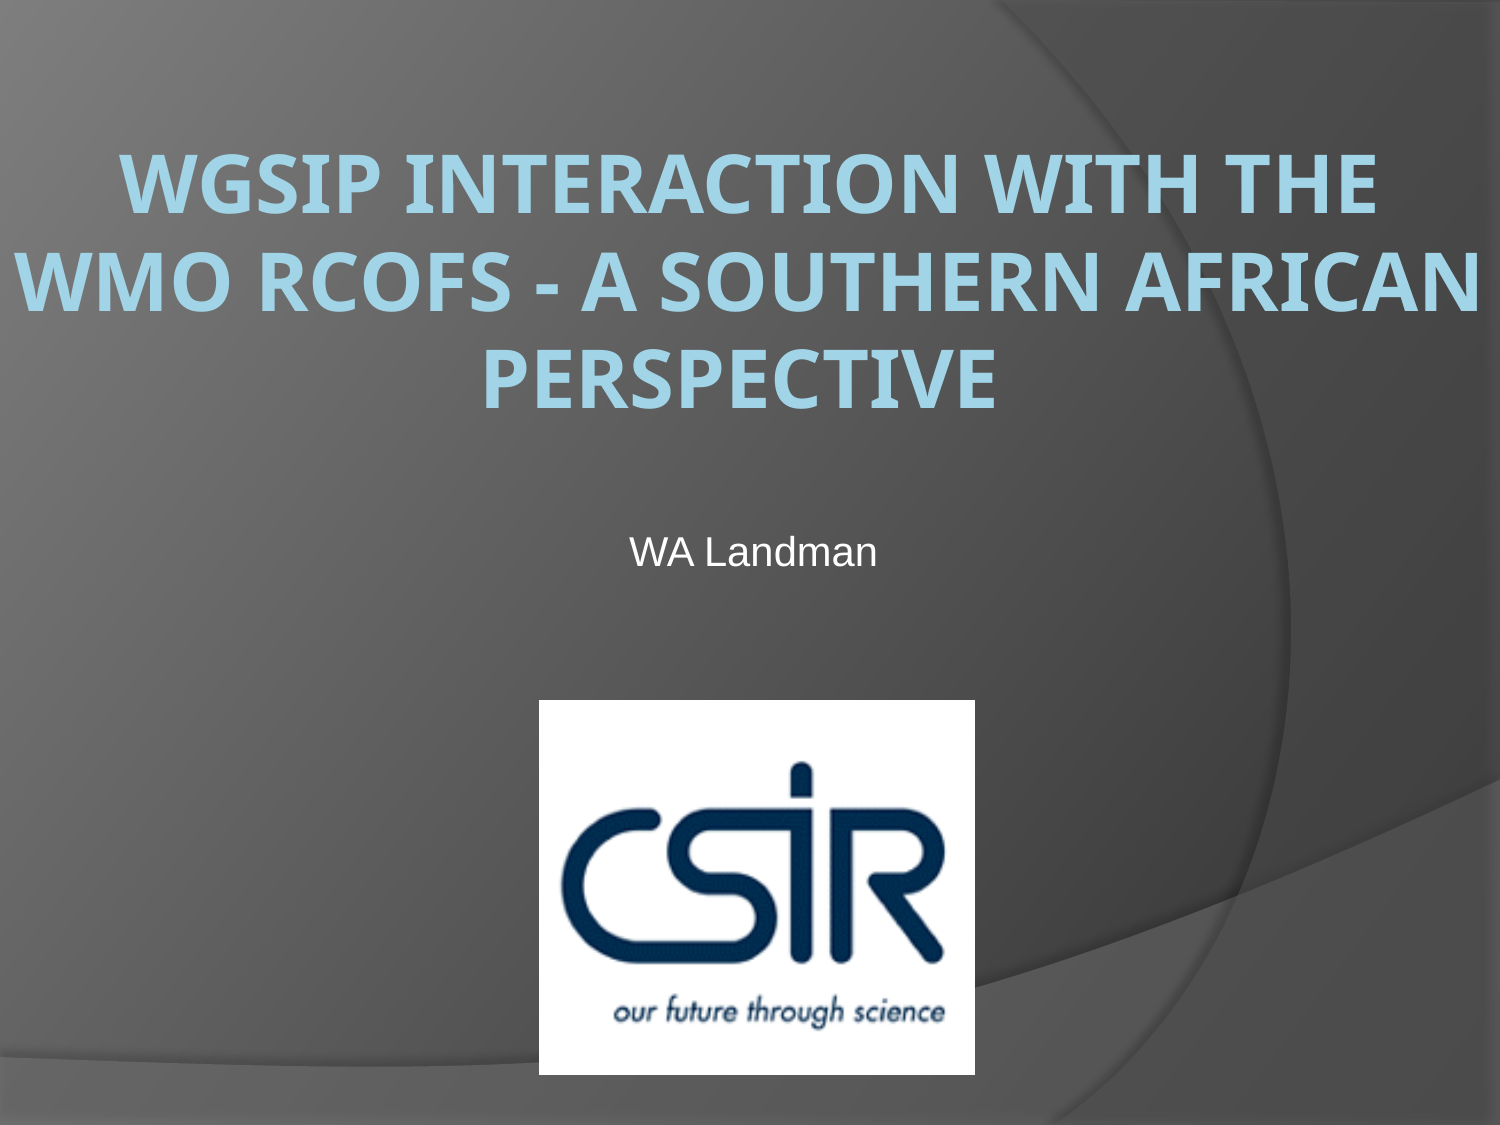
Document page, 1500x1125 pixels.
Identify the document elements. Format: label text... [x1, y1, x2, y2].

picture [538, 700, 976, 1076]
title WGSIP interaction with the WMO RCOFs - A Southern African perspective [0, 125, 1500, 438]
subtitle WA Landman [0, 450, 1500, 575]
